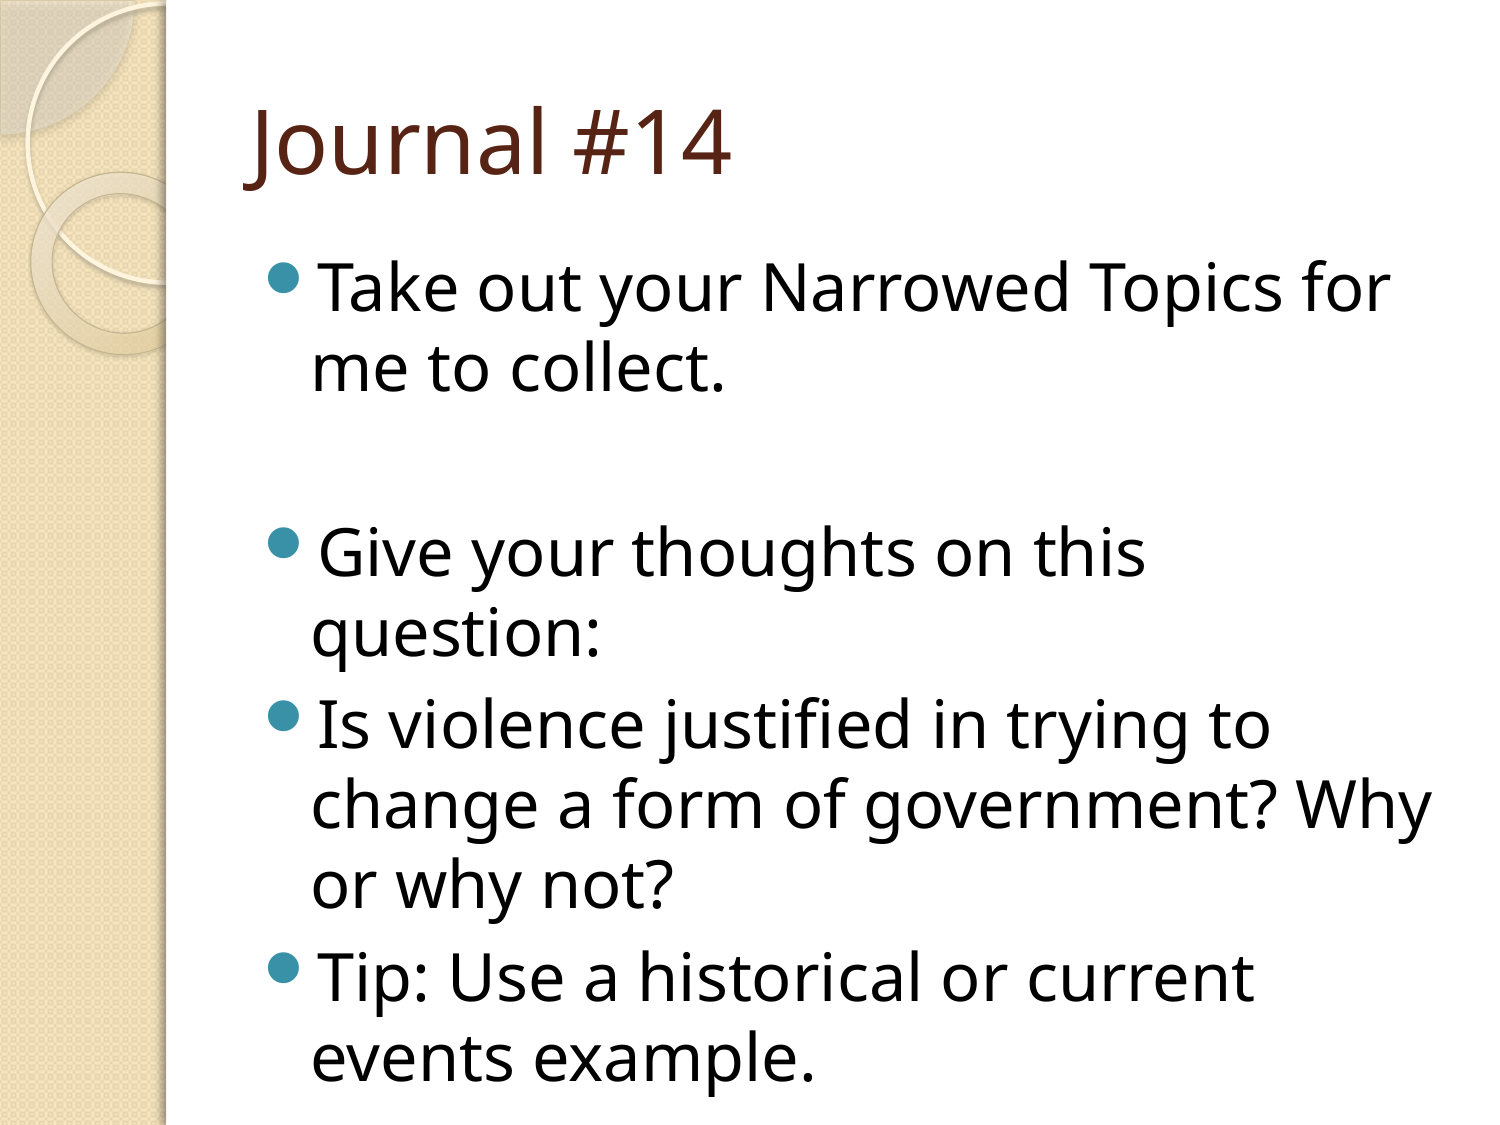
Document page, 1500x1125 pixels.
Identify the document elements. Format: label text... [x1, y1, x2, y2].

list Take out your Narrowed Topics for me to collect. Give your thoughts on this question: Is violence justified in trying to change a form of government? Why or why not? Tip: Use a historical or current events example. [235, 237, 1466, 1025]
title Journal #14 [235, 45, 1466, 233]
